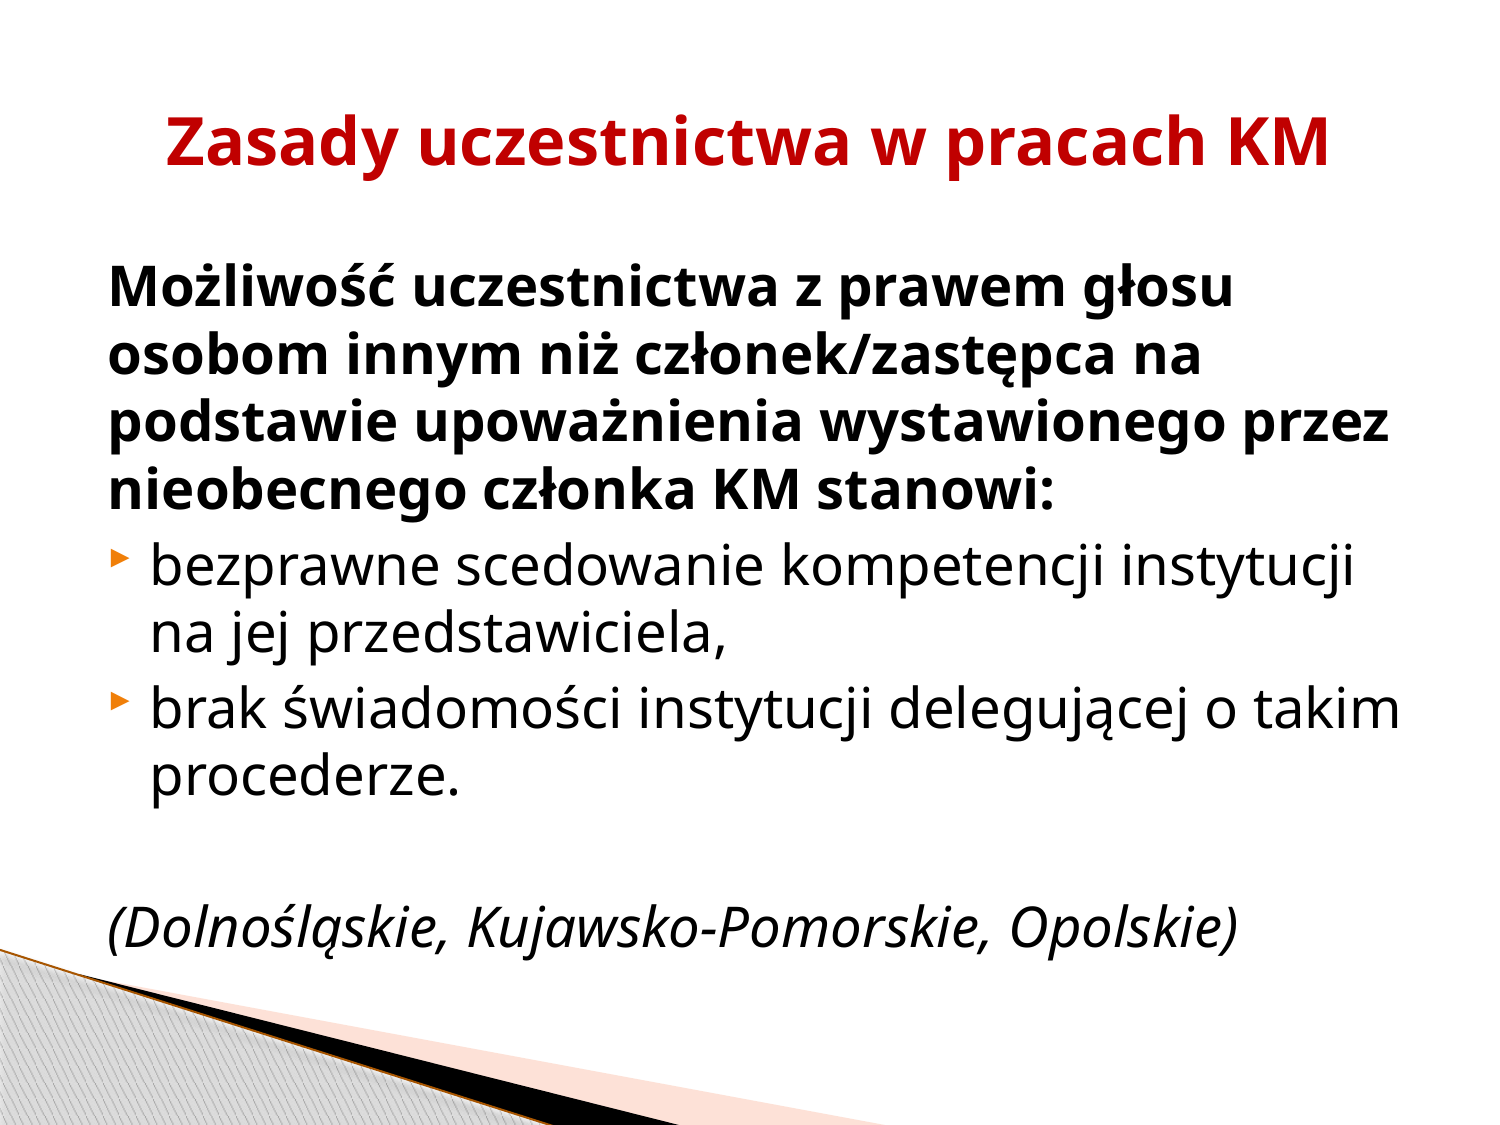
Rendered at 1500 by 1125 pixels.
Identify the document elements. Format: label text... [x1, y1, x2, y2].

title Zasady uczestnictwa w pracach KM [75, 45, 1425, 233]
list Możliwość uczestnictwa z prawem głosu osobom innym niż członek/zastępca na podstawie upoważnienia wystawionego przez nieobecnego członka KM stanowi: bezprawne scedowanie kompetencji instytucji na jej przedstawiciela, brak świadomości instytucji delegującej o takim procederze. (Dolnośląskie, Kujawsko-Pomorskie, Opolskie) [75, 243, 1425, 986]
